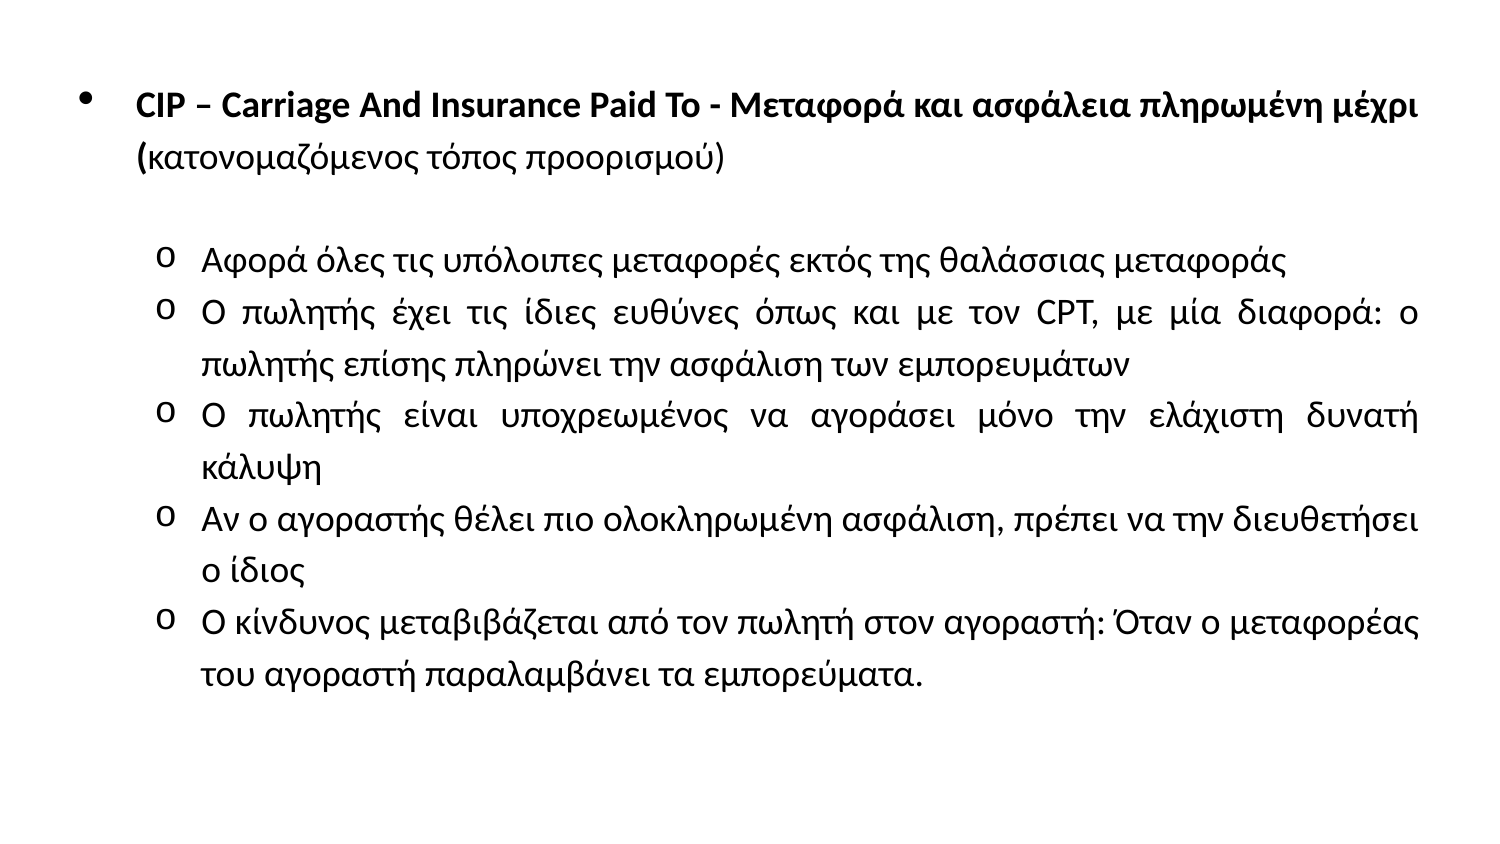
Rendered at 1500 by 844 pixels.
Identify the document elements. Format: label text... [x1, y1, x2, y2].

text_box CIP – Carriage And Insurance Paid To - Μεταφορά και ασφάλεια πληρωμένη μέχρι (κατονομαζόμενος τόπος προορισμού) Αφορά όλες τις υπόλοιπες μεταφορές εκτός της θαλάσσιας μεταφοράς Ο πωλητής έχει τις ίδιες ευθύνες όπως και με τον CPT, με μία διαφορά: ο πωλητής επίσης πληρώνει την ασφάλιση των εμπορευμάτων Ο πωλητής είναι υποχρεωμένος να αγοράσει μόνο την ελάχιστη δυνατή κάλυψη Αν ο αγοραστής θέλει πιο ολοκληρωμένη ασφάλιση, πρέπει να την διευθετήσει ο ίδιος Ο κίνδυνος μεταβιβάζεται από τον πωλητή στον αγοραστή: Όταν ο μεταφορέας του αγοραστή παραλαμβάνει τα εμπορεύματα. [64, 0, 1436, 702]
